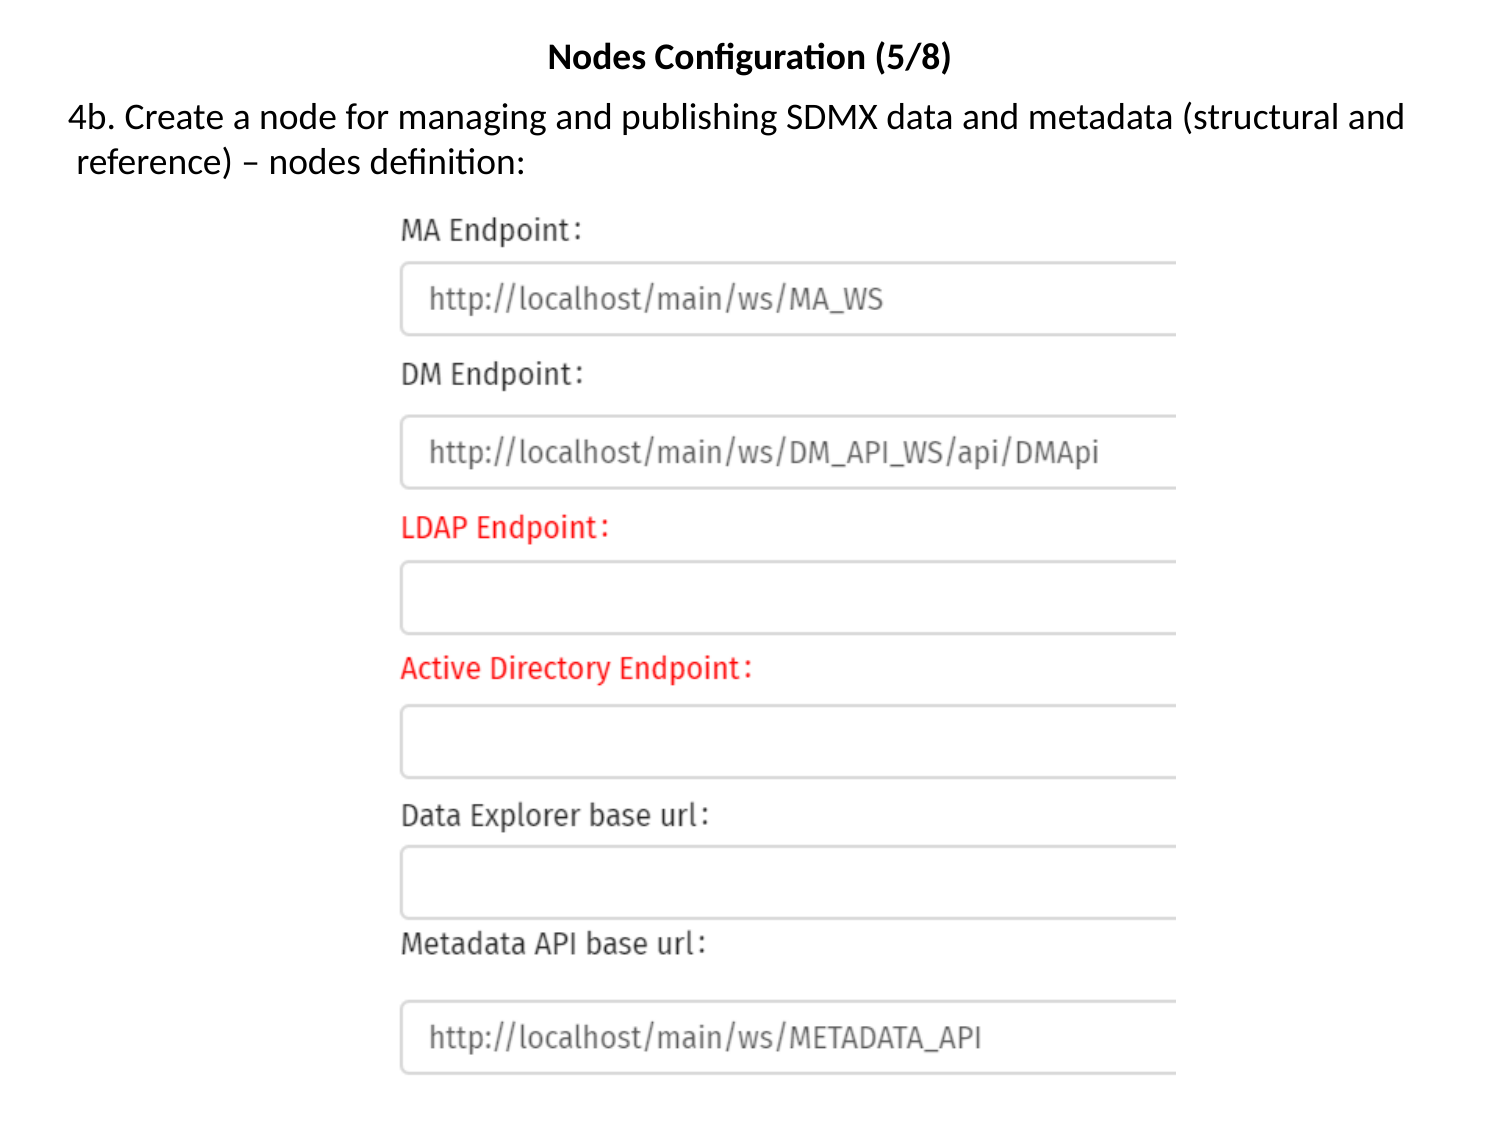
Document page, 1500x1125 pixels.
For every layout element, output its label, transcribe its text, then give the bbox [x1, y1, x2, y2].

text_box 4b. Create a node for managing and publishing SDMX data and metadata (structural and reference) – nodes definition: [53, 84, 1447, 1045]
text_box Nodes Configuration (5/8) [53, 24, 1447, 84]
picture [385, 202, 1176, 1083]
